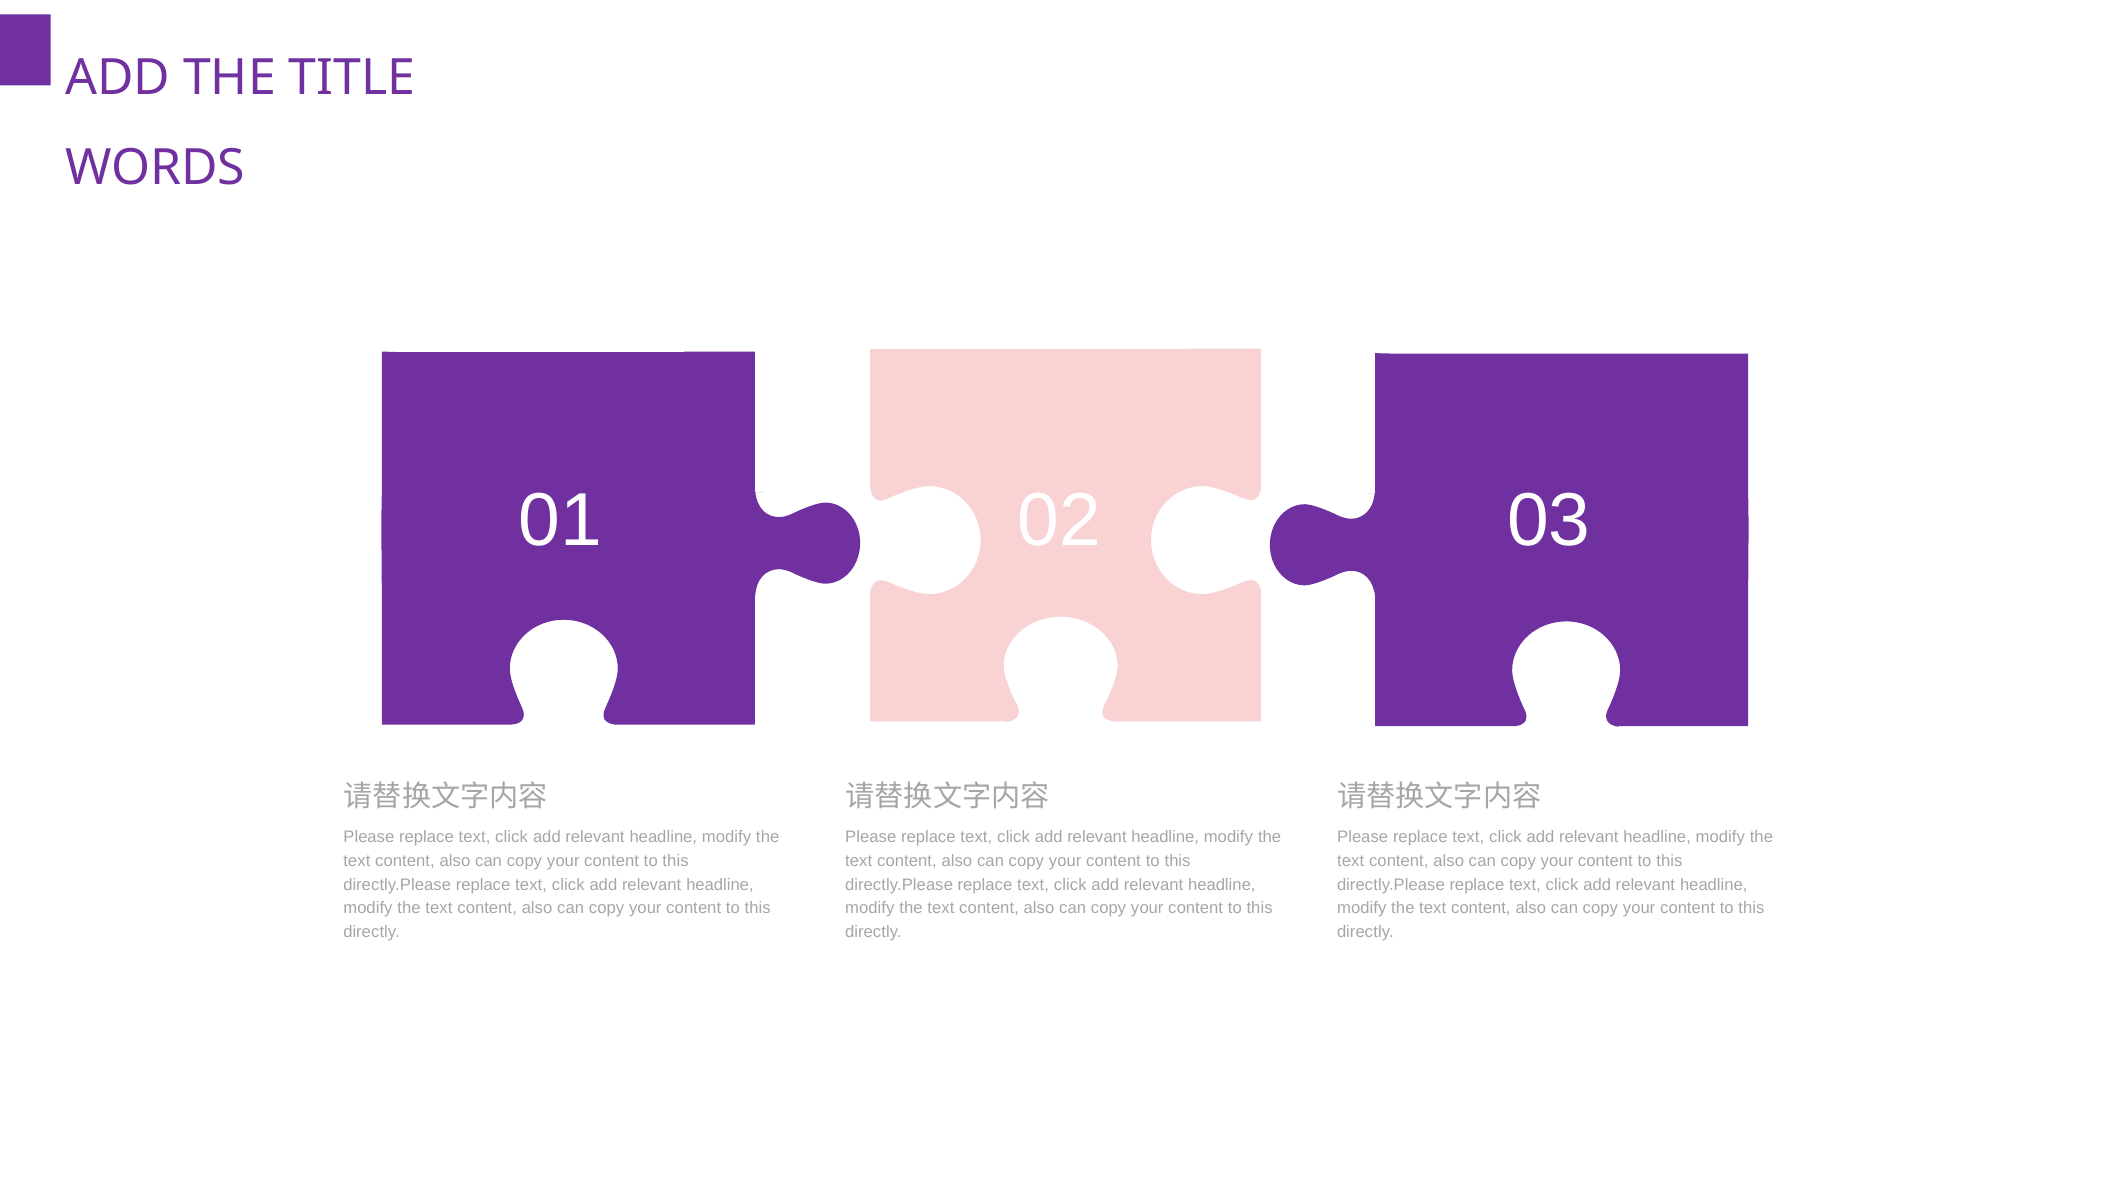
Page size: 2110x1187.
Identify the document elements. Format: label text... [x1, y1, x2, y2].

text_box Please replace text, click add relevant headline, modify the text content, also can copy your content to this directly.Please replace text, click add relevant headline, modify the text content, also can copy your content to this directly. [845, 821, 1288, 942]
text_box Please replace text, click add relevant headline, modify the text content, also can copy your content to this directly.Please replace text, click add relevant headline, modify the text content, also can copy your content to this directly. [343, 821, 786, 942]
text_box 02 [1002, 463, 1137, 568]
text_box 请替换文字内容 [343, 770, 576, 813]
text_box [870, 348, 1262, 723]
text_box 03 [1492, 463, 1627, 568]
text_box 请替换文字内容 [845, 770, 1078, 813]
text_box [1269, 353, 1749, 727]
text_box 请替换文字内容 [1337, 770, 1570, 813]
text_box 01 [503, 463, 638, 568]
text_box Please replace text, click add relevant headline, modify the text content, also can copy your content to this directly.Please replace text, click add relevant headline, modify the text content, also can copy your content to this directly. [1337, 821, 1780, 942]
text_box ADD THE TITLE WORDS [50, 7, 583, 202]
text_box [381, 351, 861, 725]
